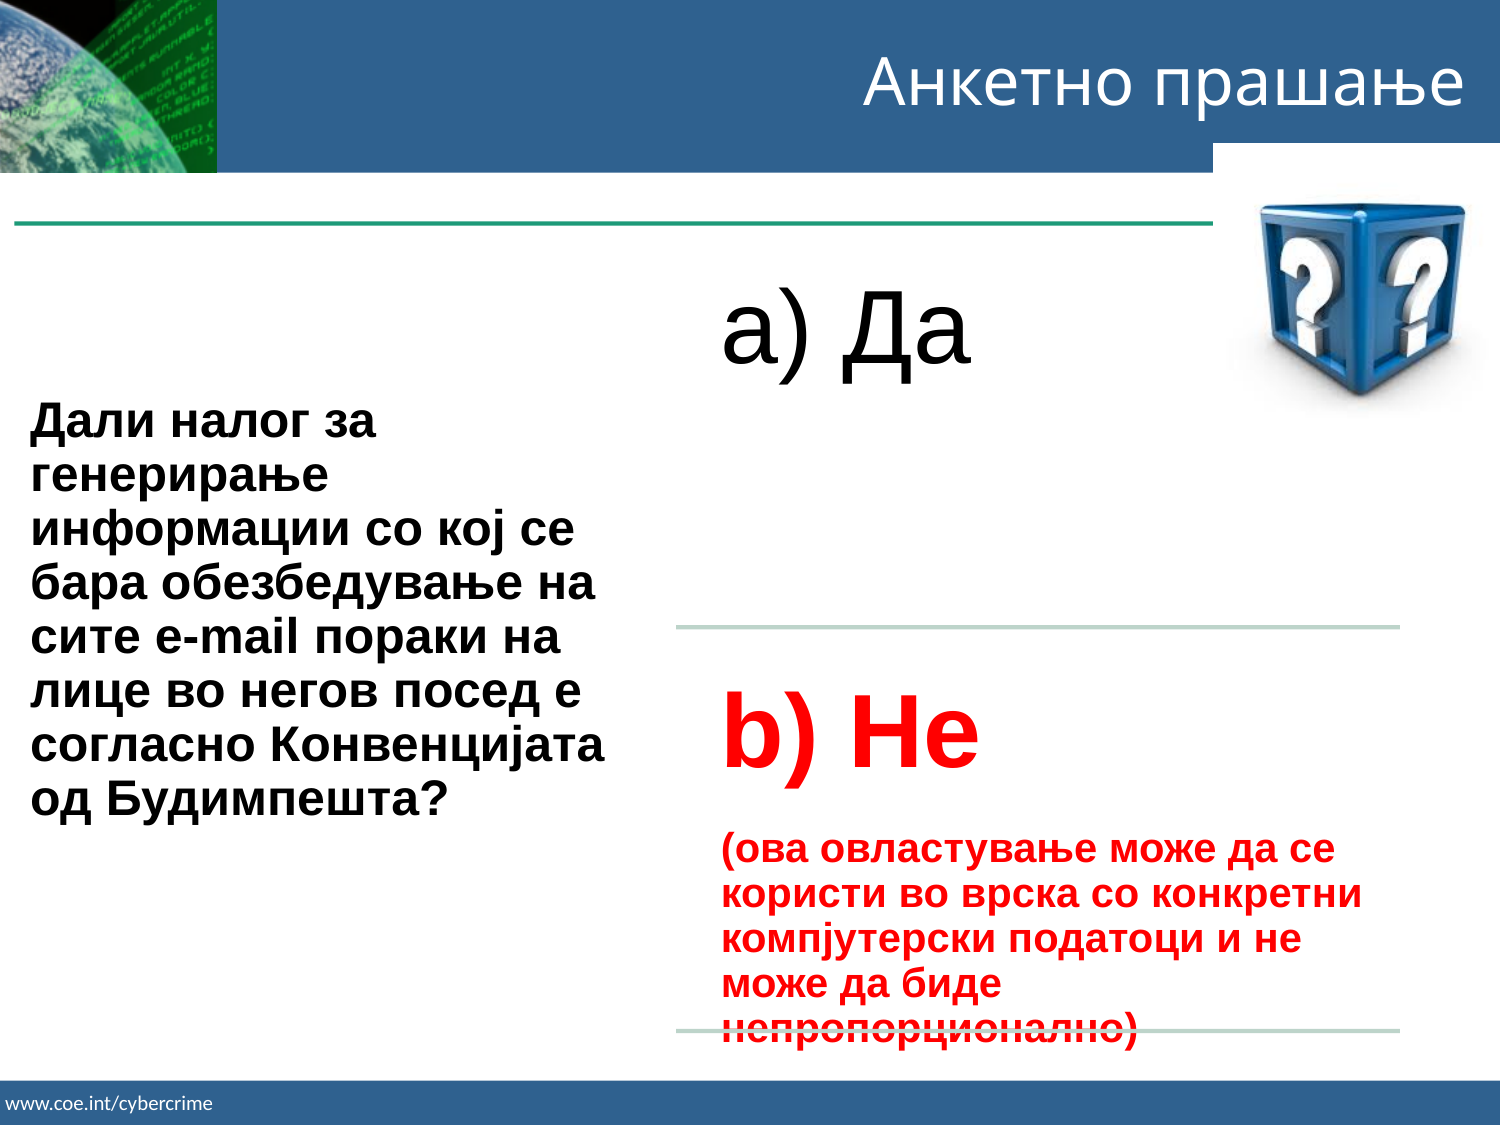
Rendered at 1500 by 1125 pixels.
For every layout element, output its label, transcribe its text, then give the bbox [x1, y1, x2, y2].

picture [1212, 142, 1500, 434]
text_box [14, 222, 1402, 1053]
text_box Анкетно прашање [230, 31, 1483, 126]
picture [0, 1, 217, 173]
